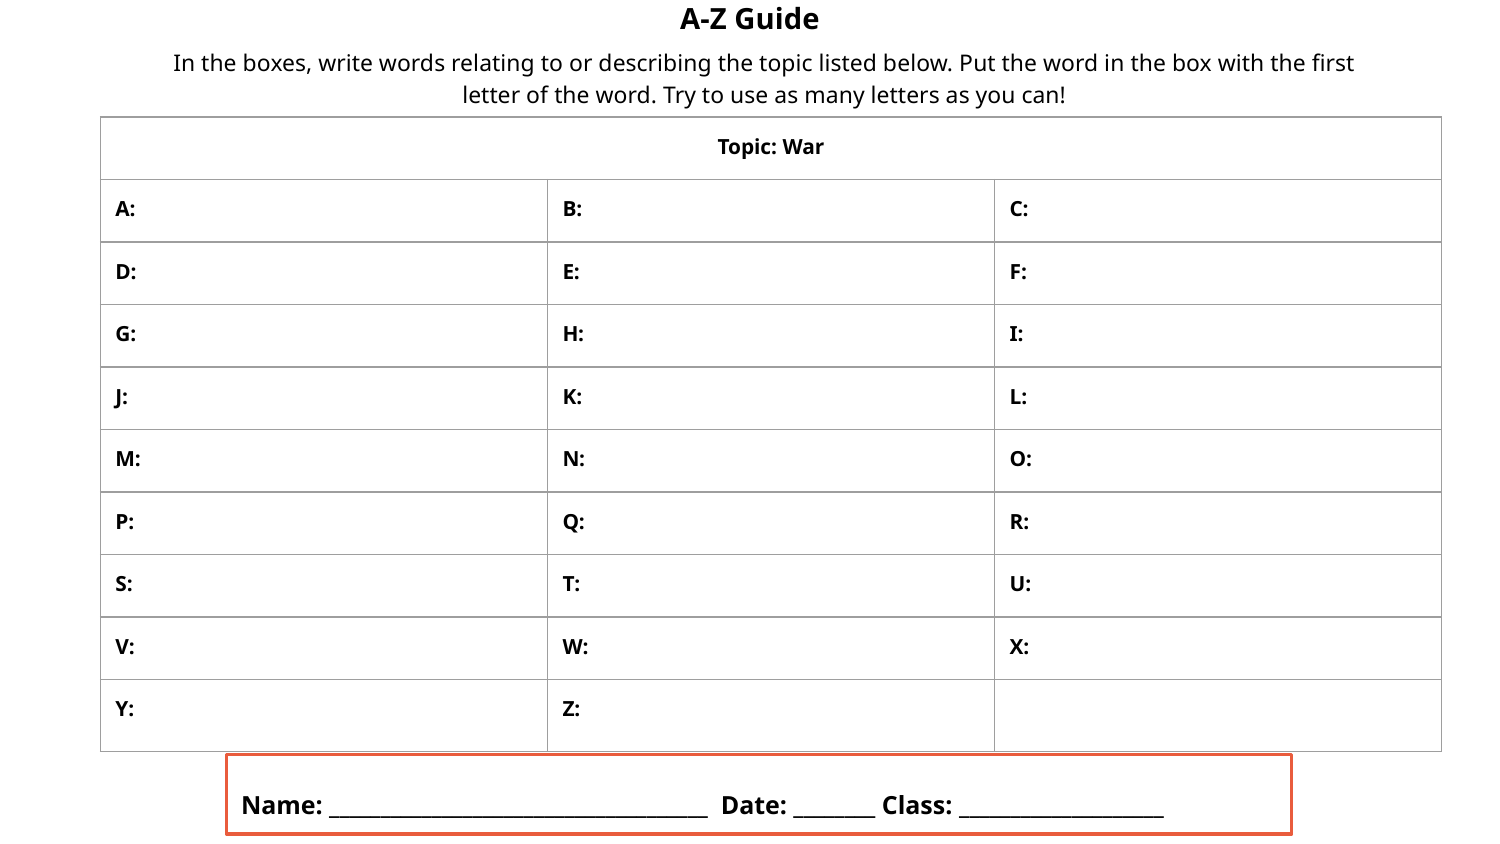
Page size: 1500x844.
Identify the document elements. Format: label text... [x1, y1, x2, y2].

table_cell H: [548, 305, 994, 366]
table_cell [995, 680, 1441, 751]
table_cell B: [548, 180, 994, 241]
table_cell J: [101, 368, 547, 429]
text_box In the boxes, write words relating to or describing the topic listed below. Put the word in the box with the first letter of the word. Try to use as many letters as you can! [129, 34, 1400, 116]
table_cell Z: [548, 680, 994, 751]
table_cell E: [548, 243, 994, 304]
table_cell Y: [101, 680, 547, 751]
table_cell S: [101, 555, 547, 616]
table_cell F: [995, 243, 1441, 304]
text_box Name: _____________________________________ Date: ________ Class: ____________________ [226, 754, 1292, 834]
table_cell L: [995, 368, 1441, 429]
table_cell O: [995, 430, 1441, 491]
table_cell I: [995, 305, 1441, 366]
list A-Z Guide [639, 0, 861, 34]
table_cell Q: [548, 493, 994, 554]
table_cell N: [548, 430, 994, 491]
table_cell W: [548, 618, 994, 679]
table_cell T: [548, 555, 994, 616]
table_cell R: [995, 493, 1441, 554]
table_cell V: [101, 618, 547, 679]
table_cell M: [101, 430, 547, 491]
table_cell G: [101, 305, 547, 366]
table_cell C: [995, 180, 1441, 241]
table_cell P: [101, 493, 547, 554]
table_cell U: [995, 555, 1441, 616]
table_cell X: [995, 618, 1441, 679]
table_header Topic: War [101, 118, 1441, 179]
table_cell D: [101, 243, 547, 304]
table_cell A: [101, 180, 547, 241]
table_cell K: [548, 368, 994, 429]
